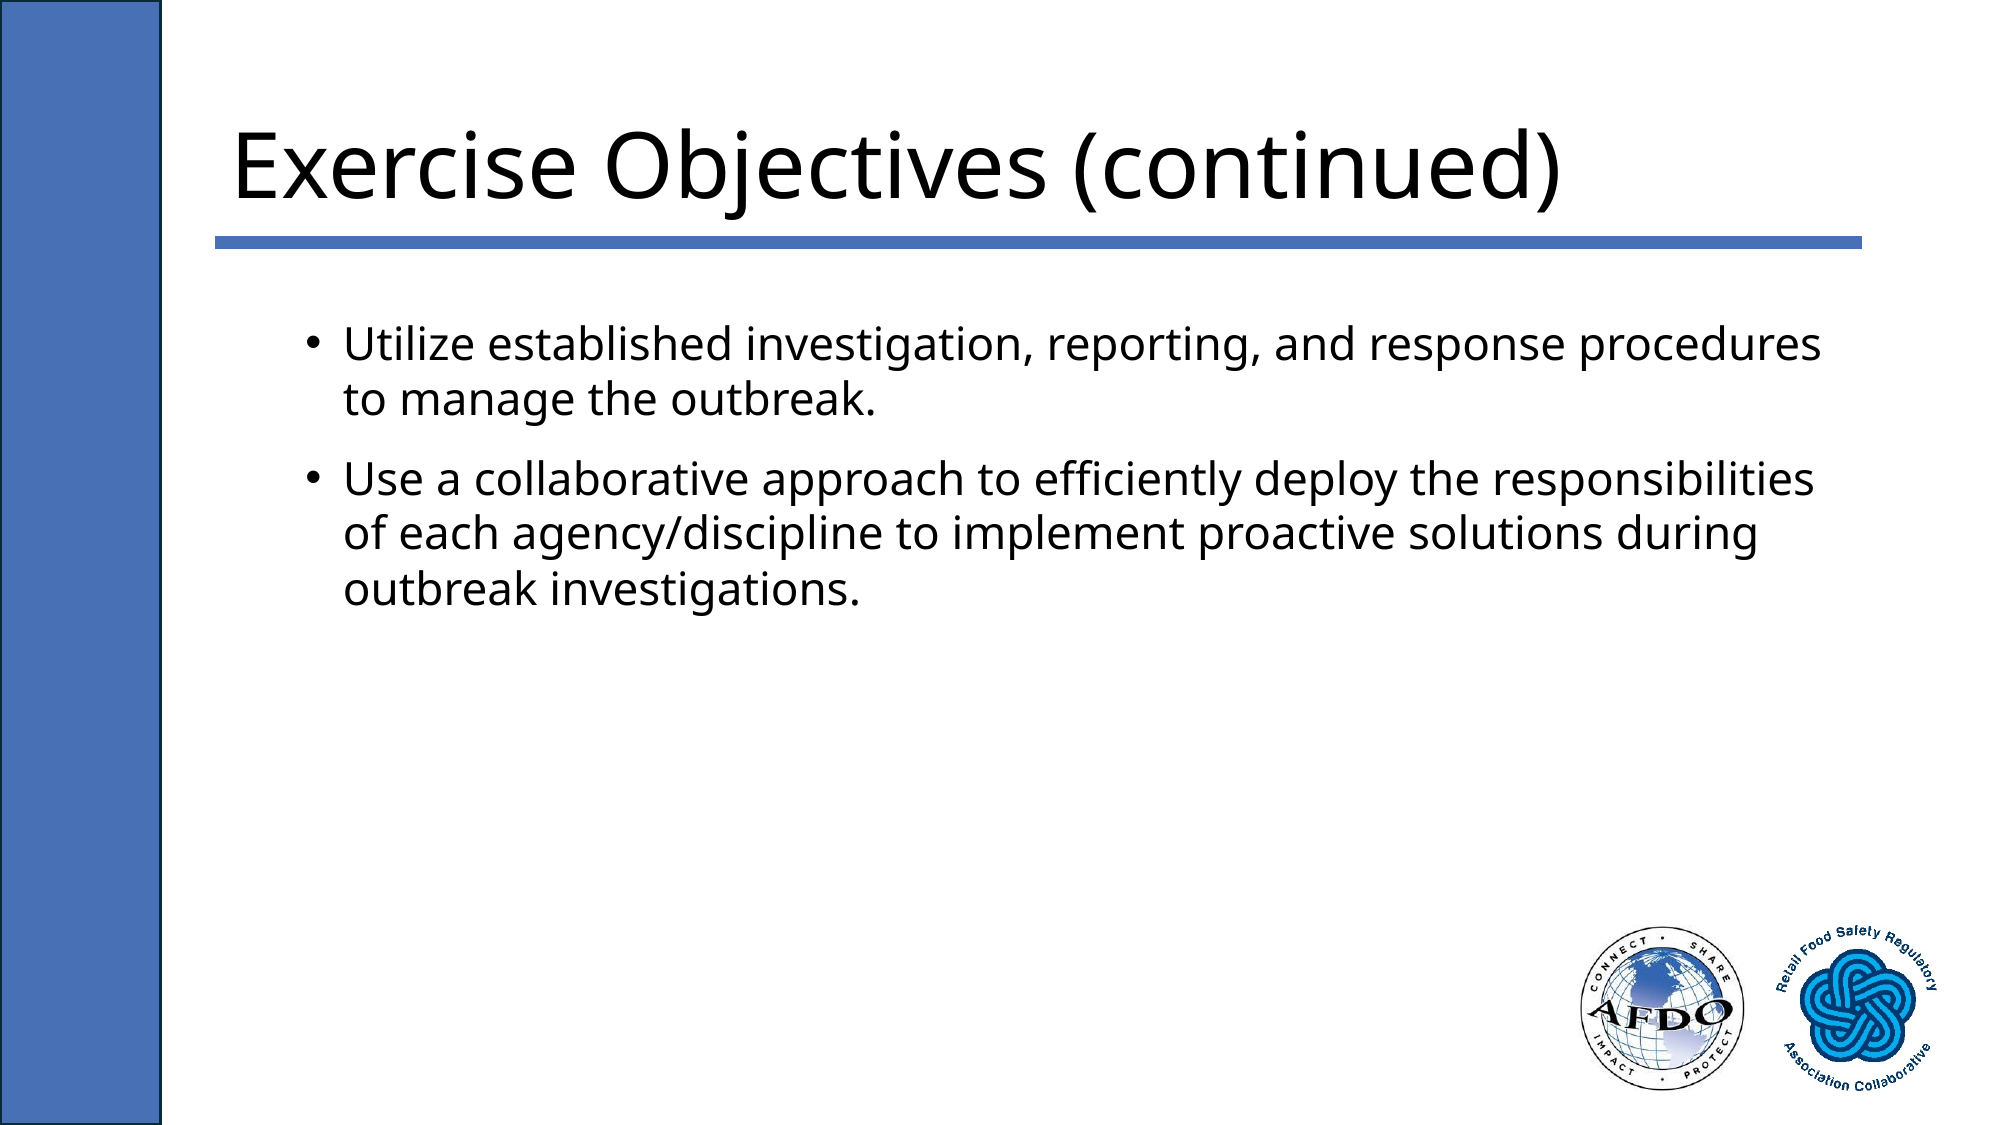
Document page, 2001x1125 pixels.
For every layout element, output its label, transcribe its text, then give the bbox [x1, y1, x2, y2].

title Exercise Objectives (continued) [215, 110, 1863, 227]
list Utilize established investigation, reporting, and response procedures to manage the outbreak. Use a collaborative approach to efficiently deploy the responsibilities of each agency/discipline to implement proactive solutions during outbreak investigations. [215, 306, 1863, 625]
picture [1776, 925, 1937, 1091]
picture [1579, 925, 1745, 1091]
